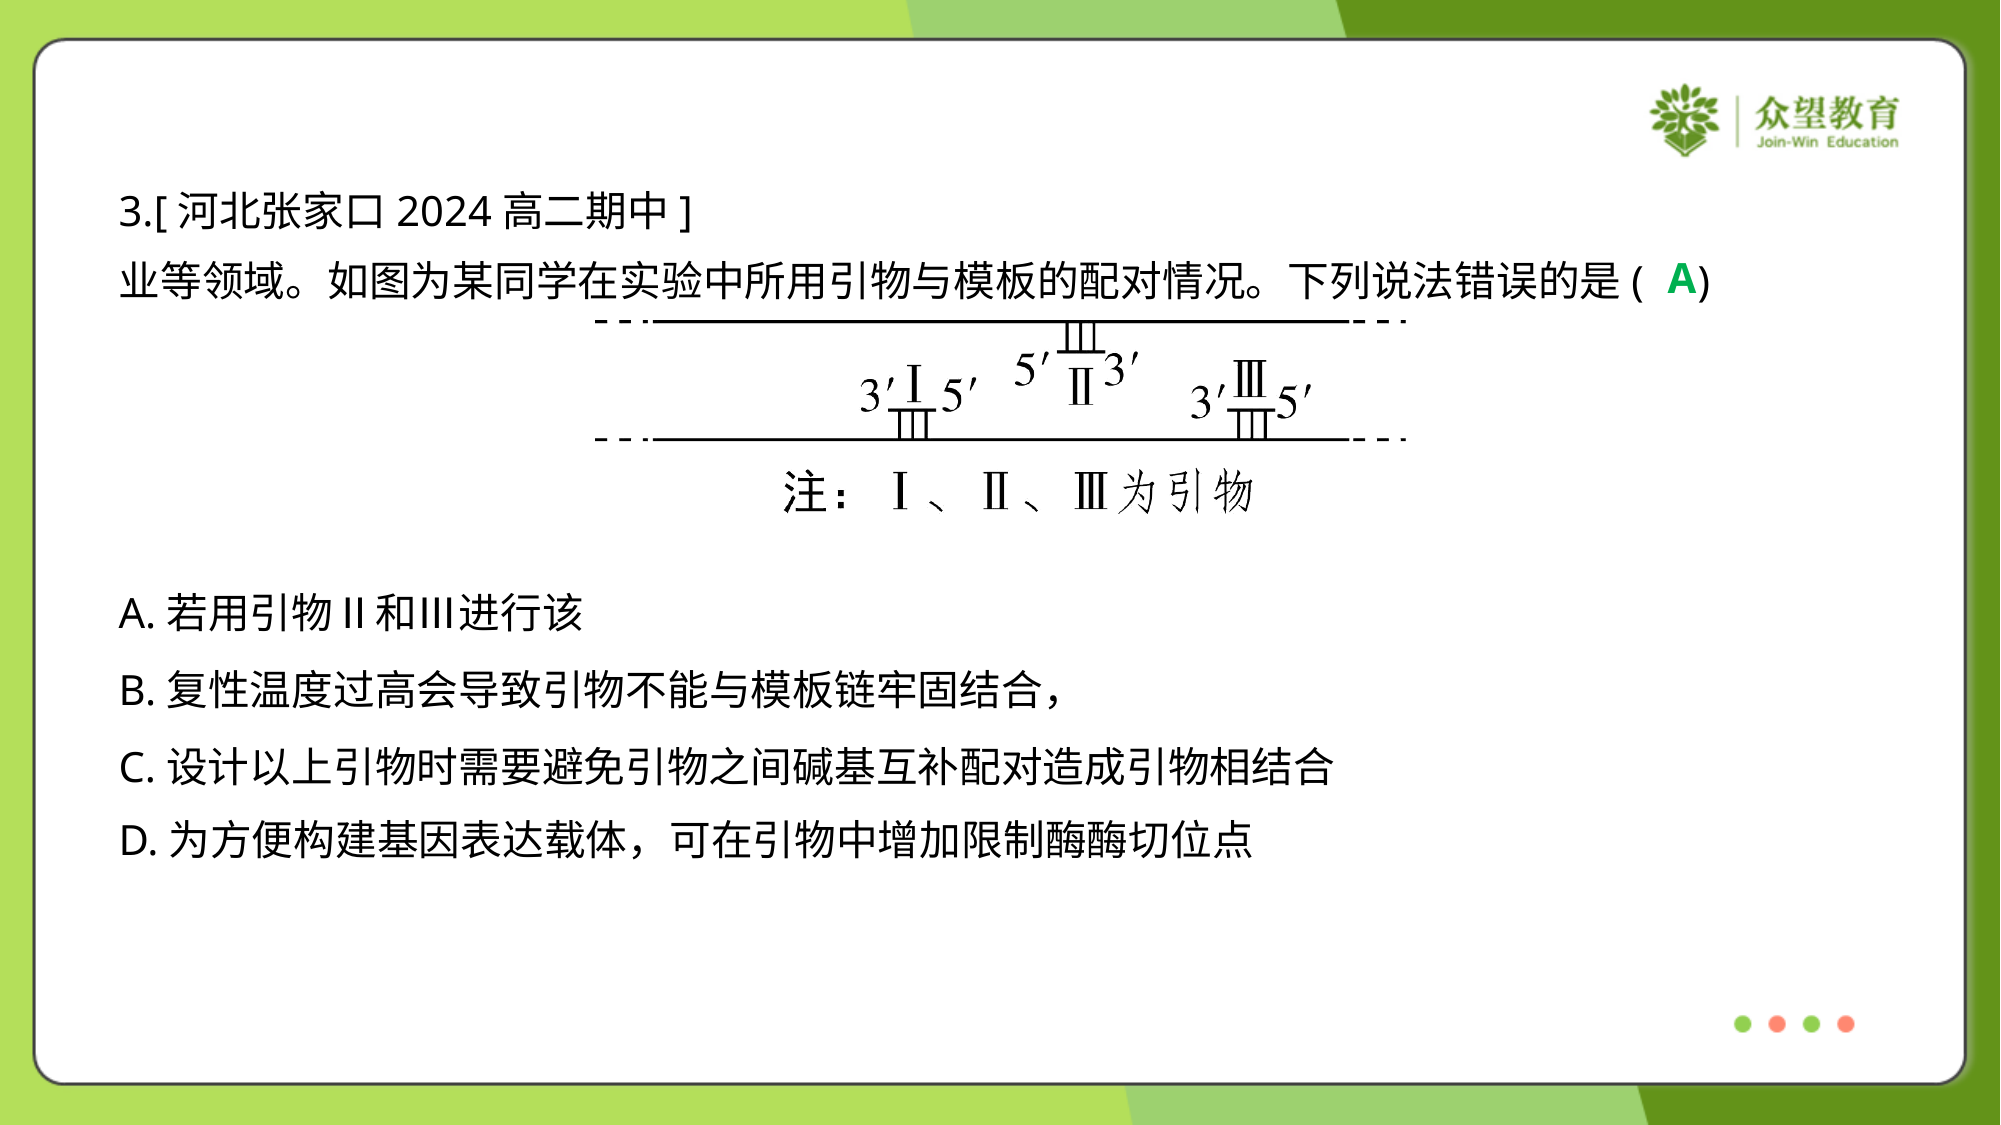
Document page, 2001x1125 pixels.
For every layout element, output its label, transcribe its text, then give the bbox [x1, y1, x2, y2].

text_box A [1651, 231, 1713, 296]
picture [0, 0, 2000, 1125]
